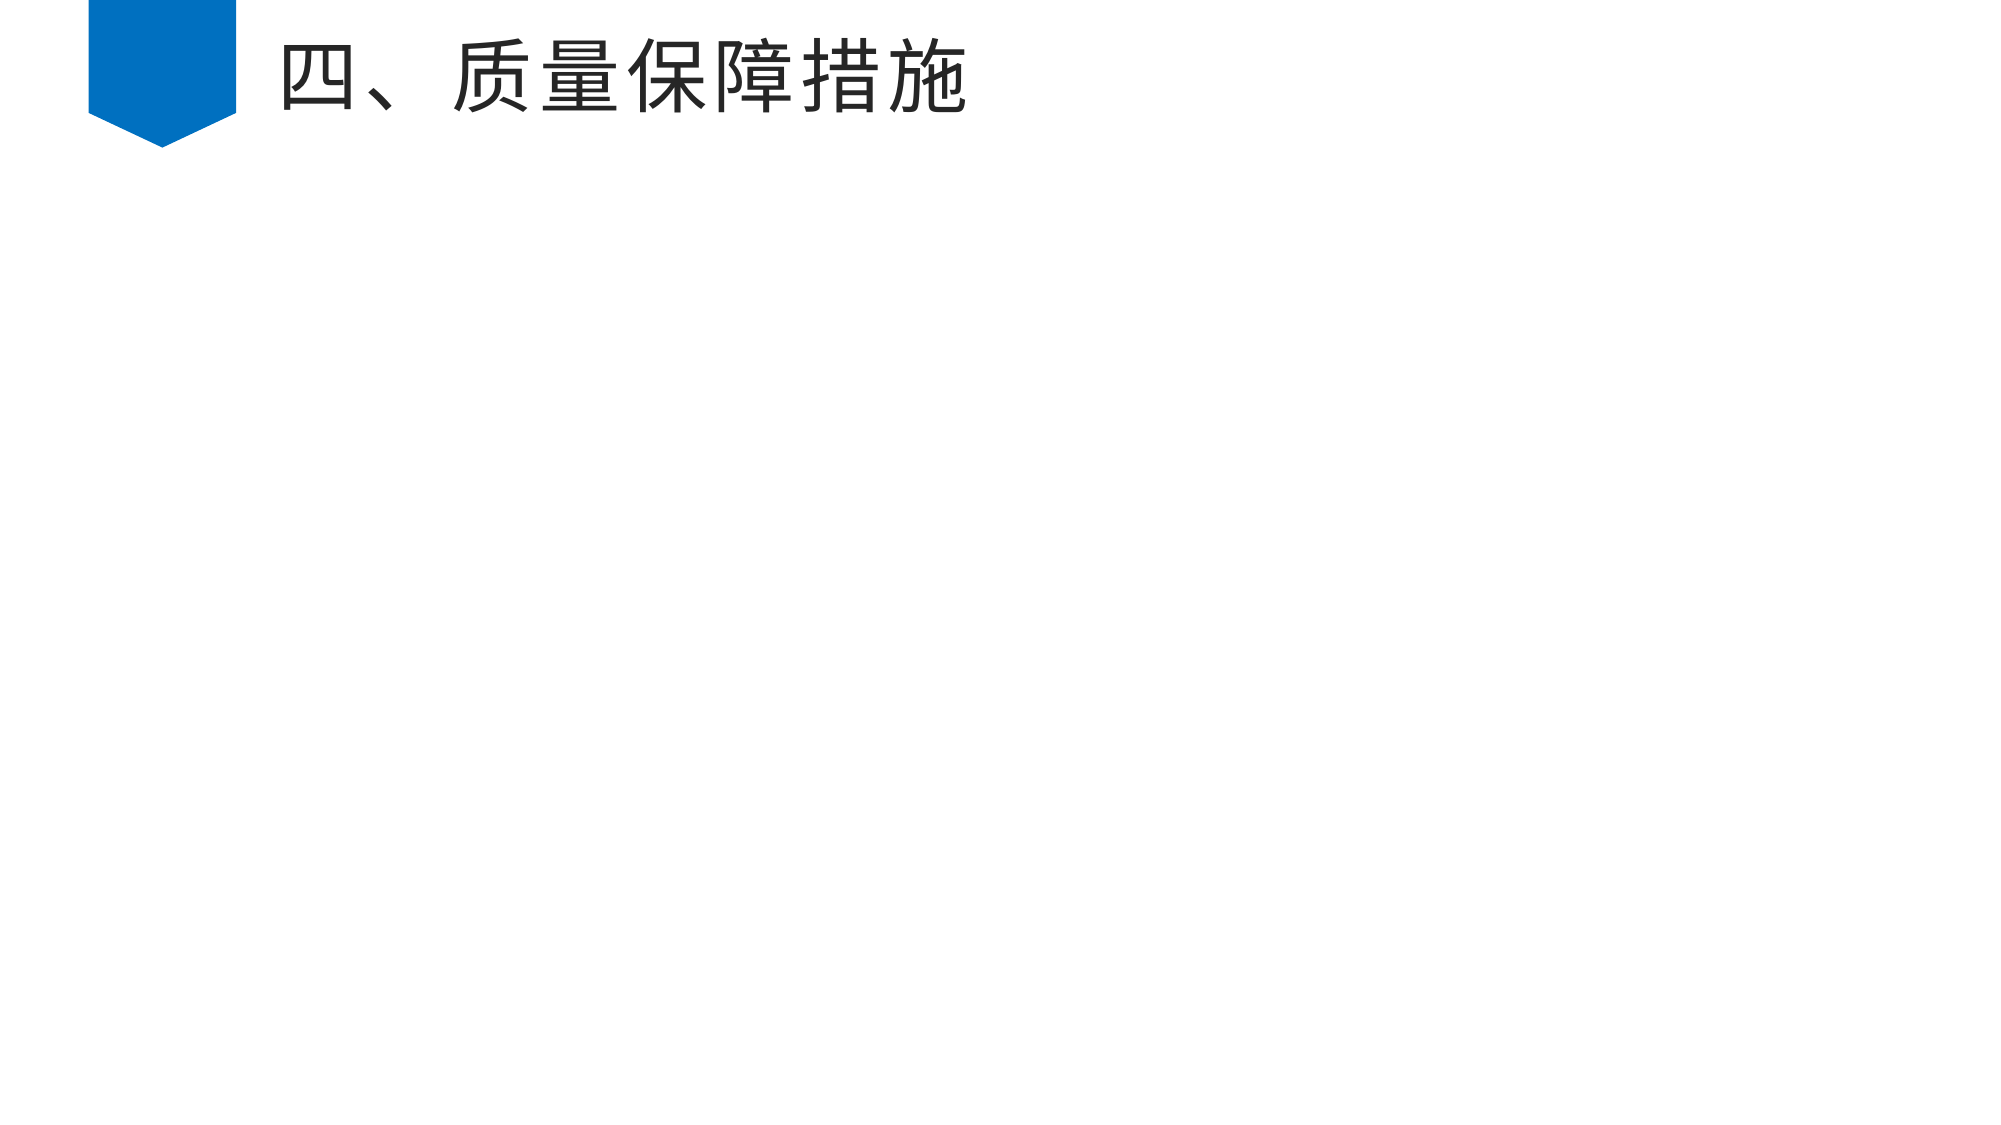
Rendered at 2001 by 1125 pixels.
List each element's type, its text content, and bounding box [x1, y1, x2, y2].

text_box [87, 0, 238, 149]
title 四、质量保障措施 [262, 15, 1940, 132]
